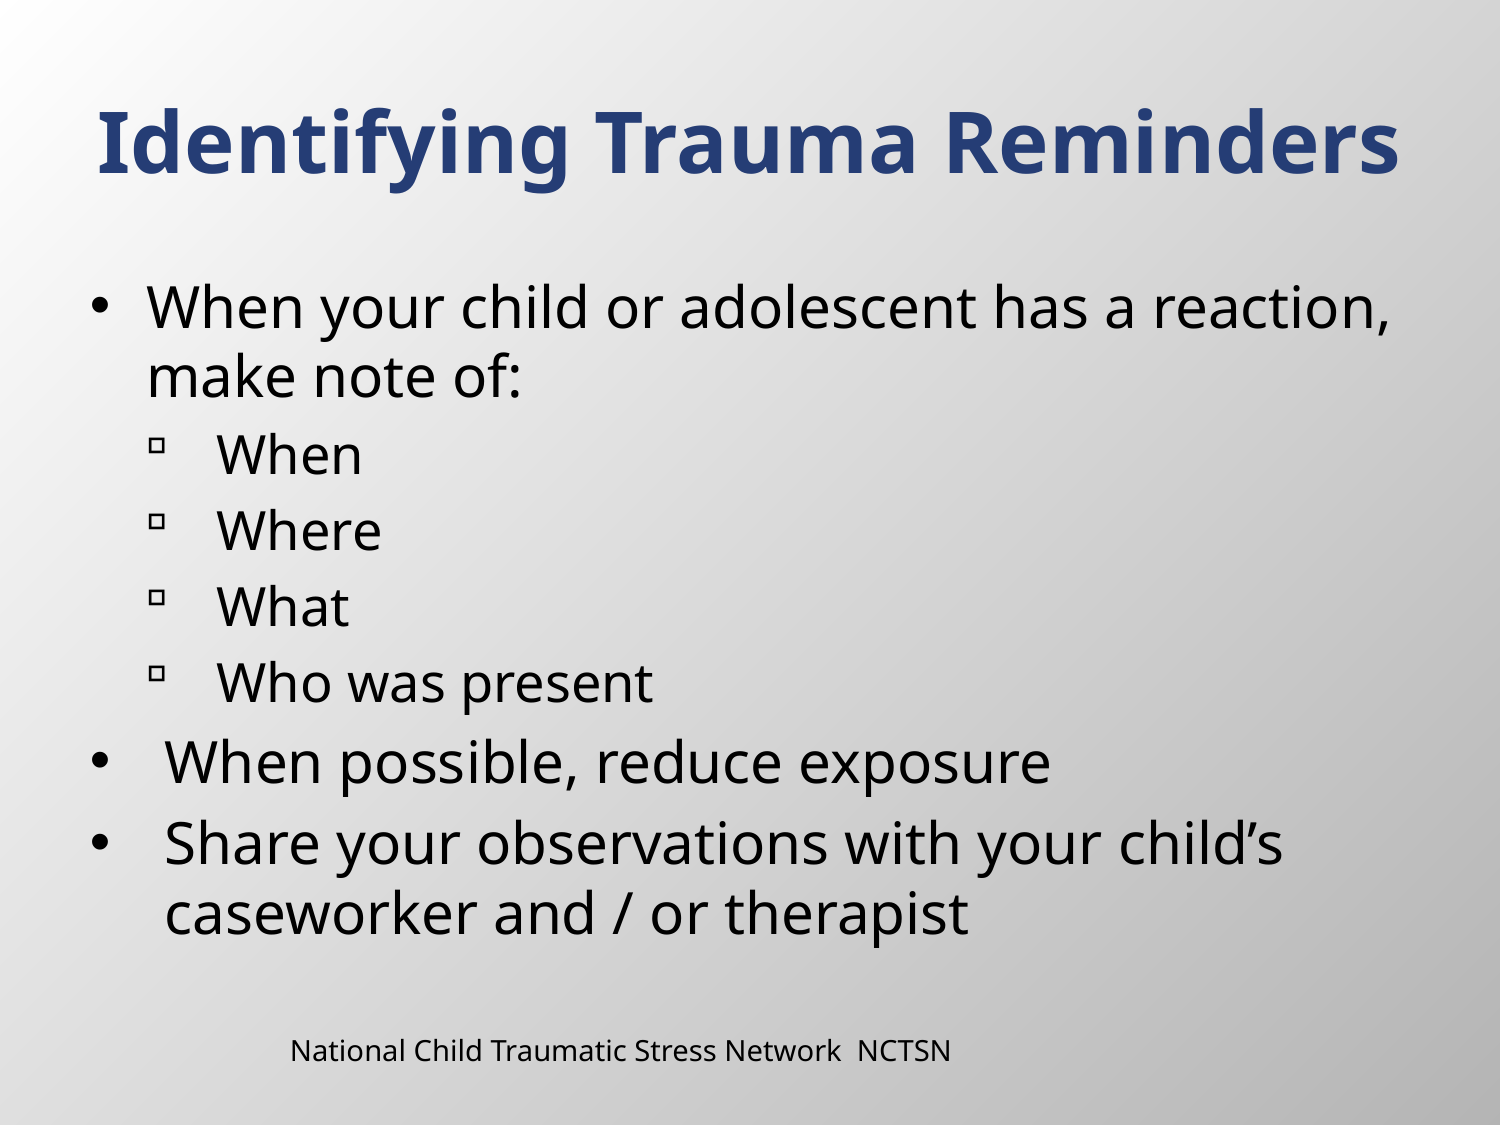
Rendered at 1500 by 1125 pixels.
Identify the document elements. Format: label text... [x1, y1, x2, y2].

text_box National Child Traumatic Stress Network NCTSN [274, 1024, 1100, 1075]
list When your child or adolescent has a reaction, make note of: When Where What Who was present When possible, reduce exposure Share your observations with your child’s caseworker and / or therapist [75, 262, 1425, 1035]
title Identifying Trauma Reminders [75, 45, 1425, 233]
